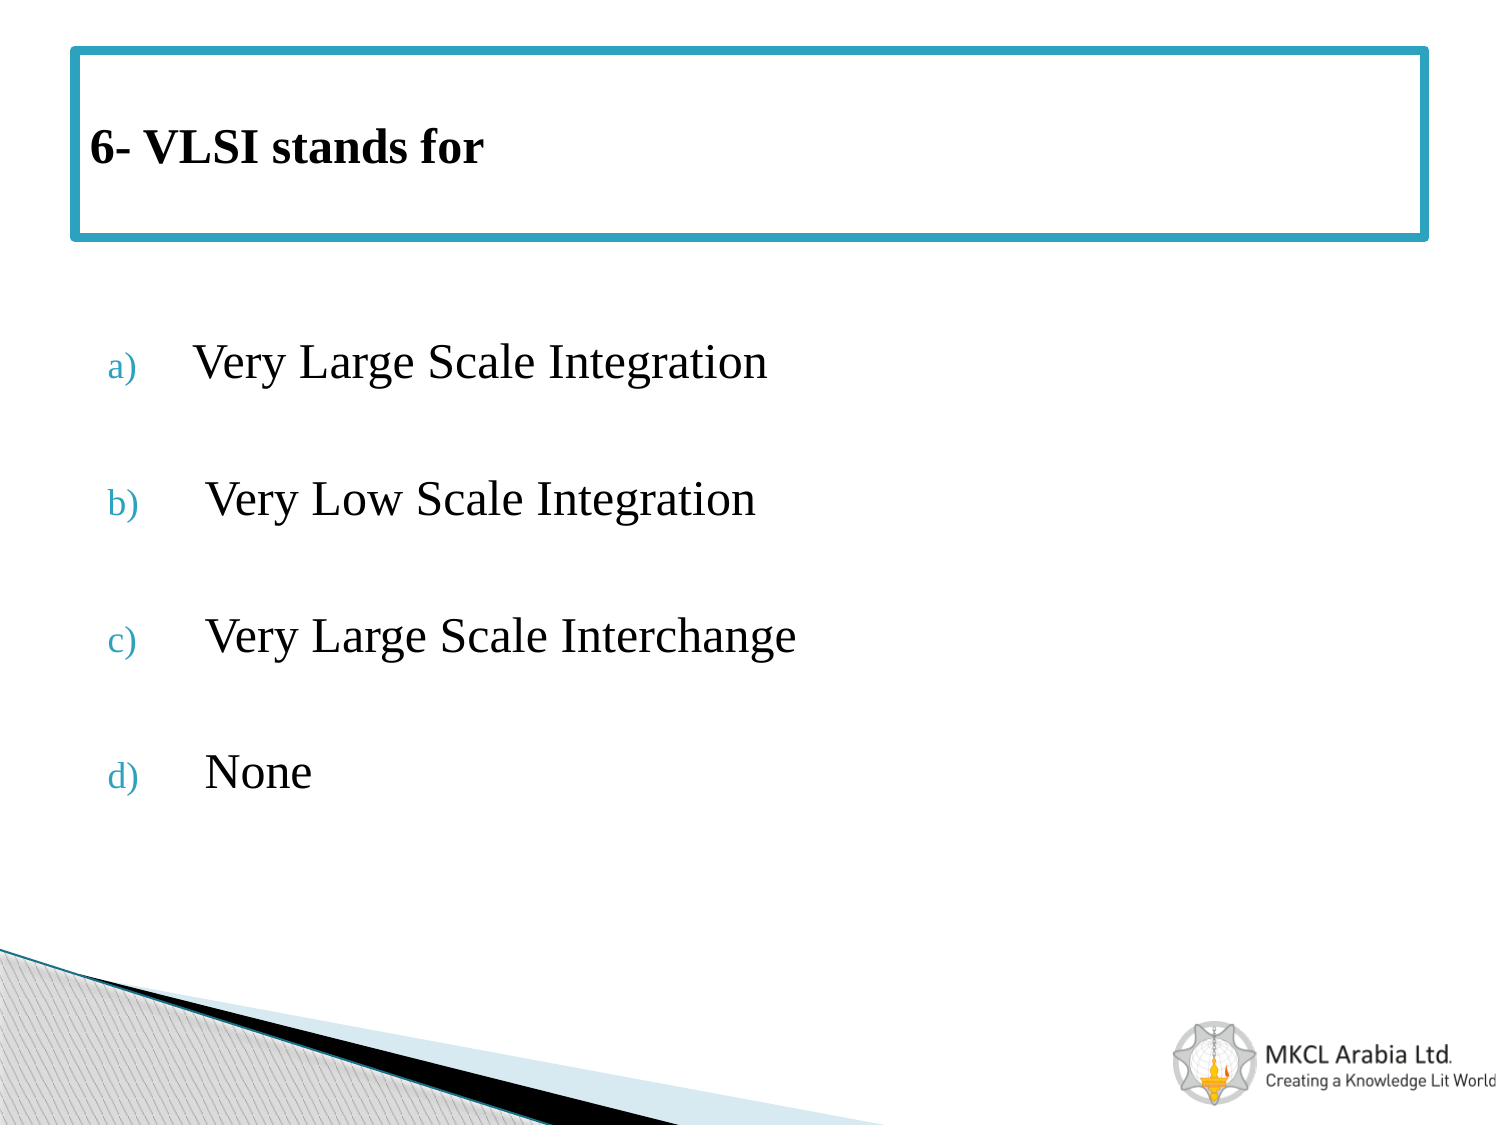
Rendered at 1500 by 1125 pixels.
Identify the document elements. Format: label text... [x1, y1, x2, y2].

picture [1172, 1021, 1496, 1106]
list Very Large Scale Integration Very Low Scale Integration Very Large Scale Interchange None [75, 243, 1425, 986]
title 6- VLSI stands for [70, 46, 1429, 242]
